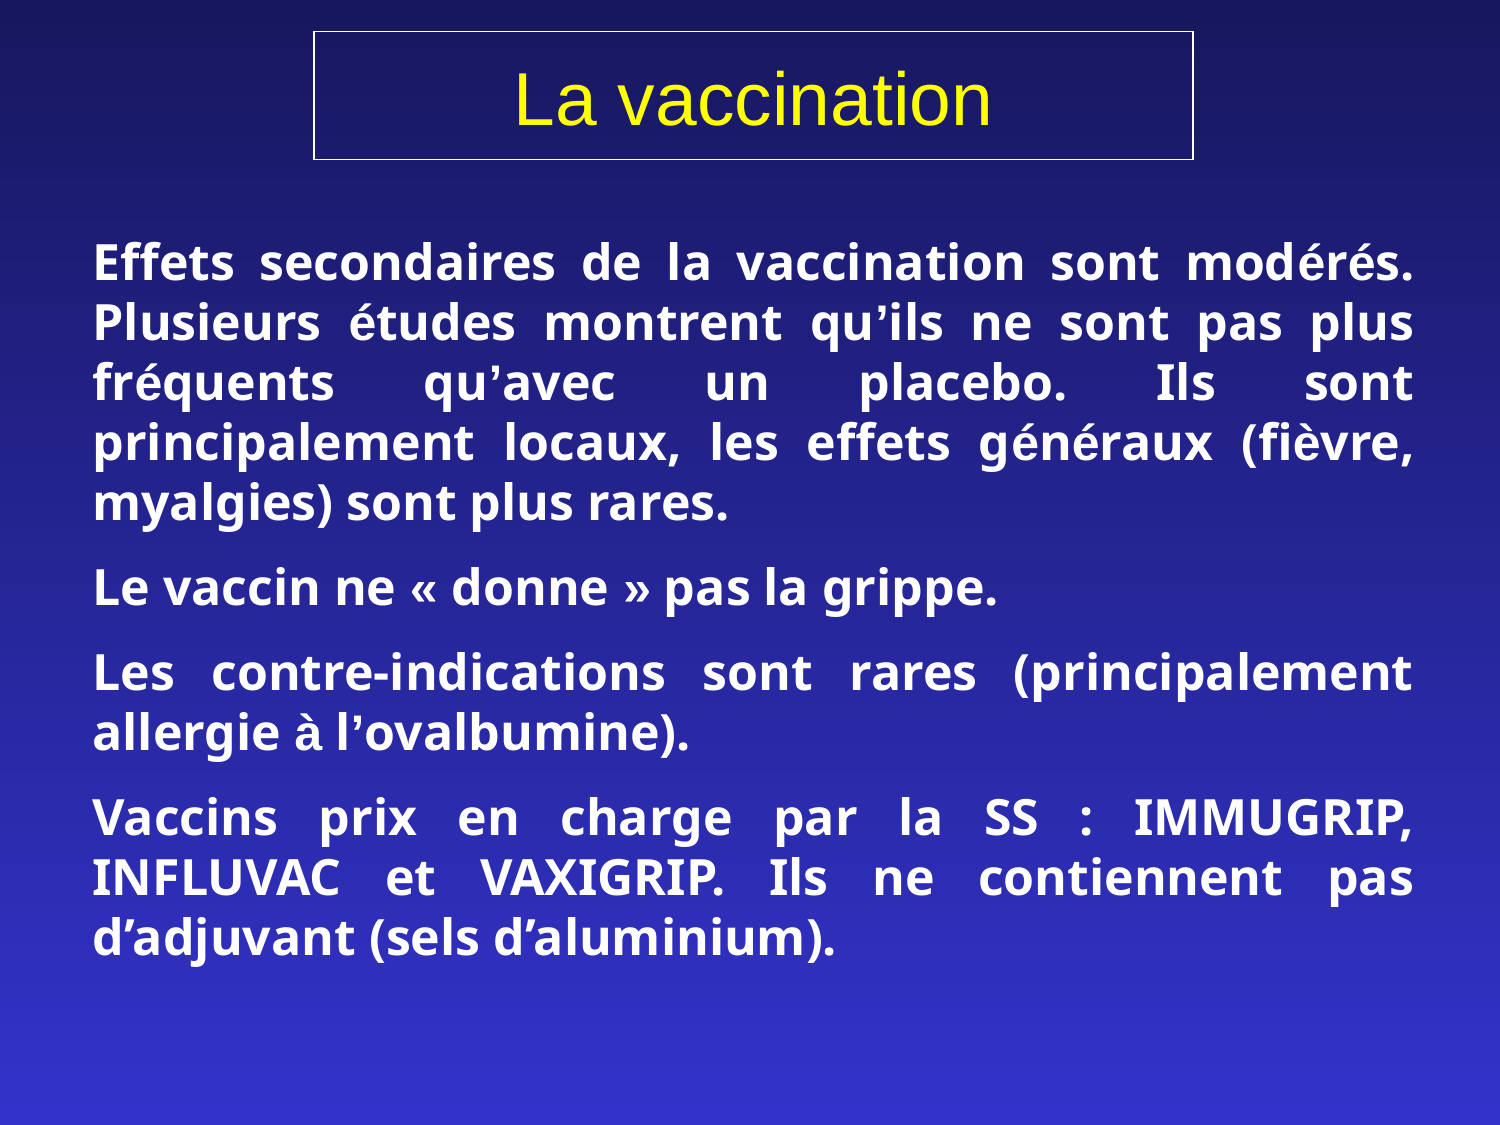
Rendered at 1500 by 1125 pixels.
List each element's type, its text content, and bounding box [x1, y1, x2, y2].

title La vaccination [313, 31, 1194, 160]
text_box Effets secondaires de la vaccination sont modérés. Plusieurs études montrent qu’ils ne sont pas plus fréquents qu’avec un placebo. Ils sont principalement locaux, les effets généraux (fièvre, myalgies) sont plus rares. Le vaccin ne « donne » pas la grippe. Les contre-indications sont rares (principalement allergie à l’ovalbumine). Vaccins prix en charge par la SS : IMMUGRIP, INFLUVAC et VAXIGRIP. Ils ne contiennent pas d’adjuvant (sels d’aluminium). [77, 223, 1430, 974]
